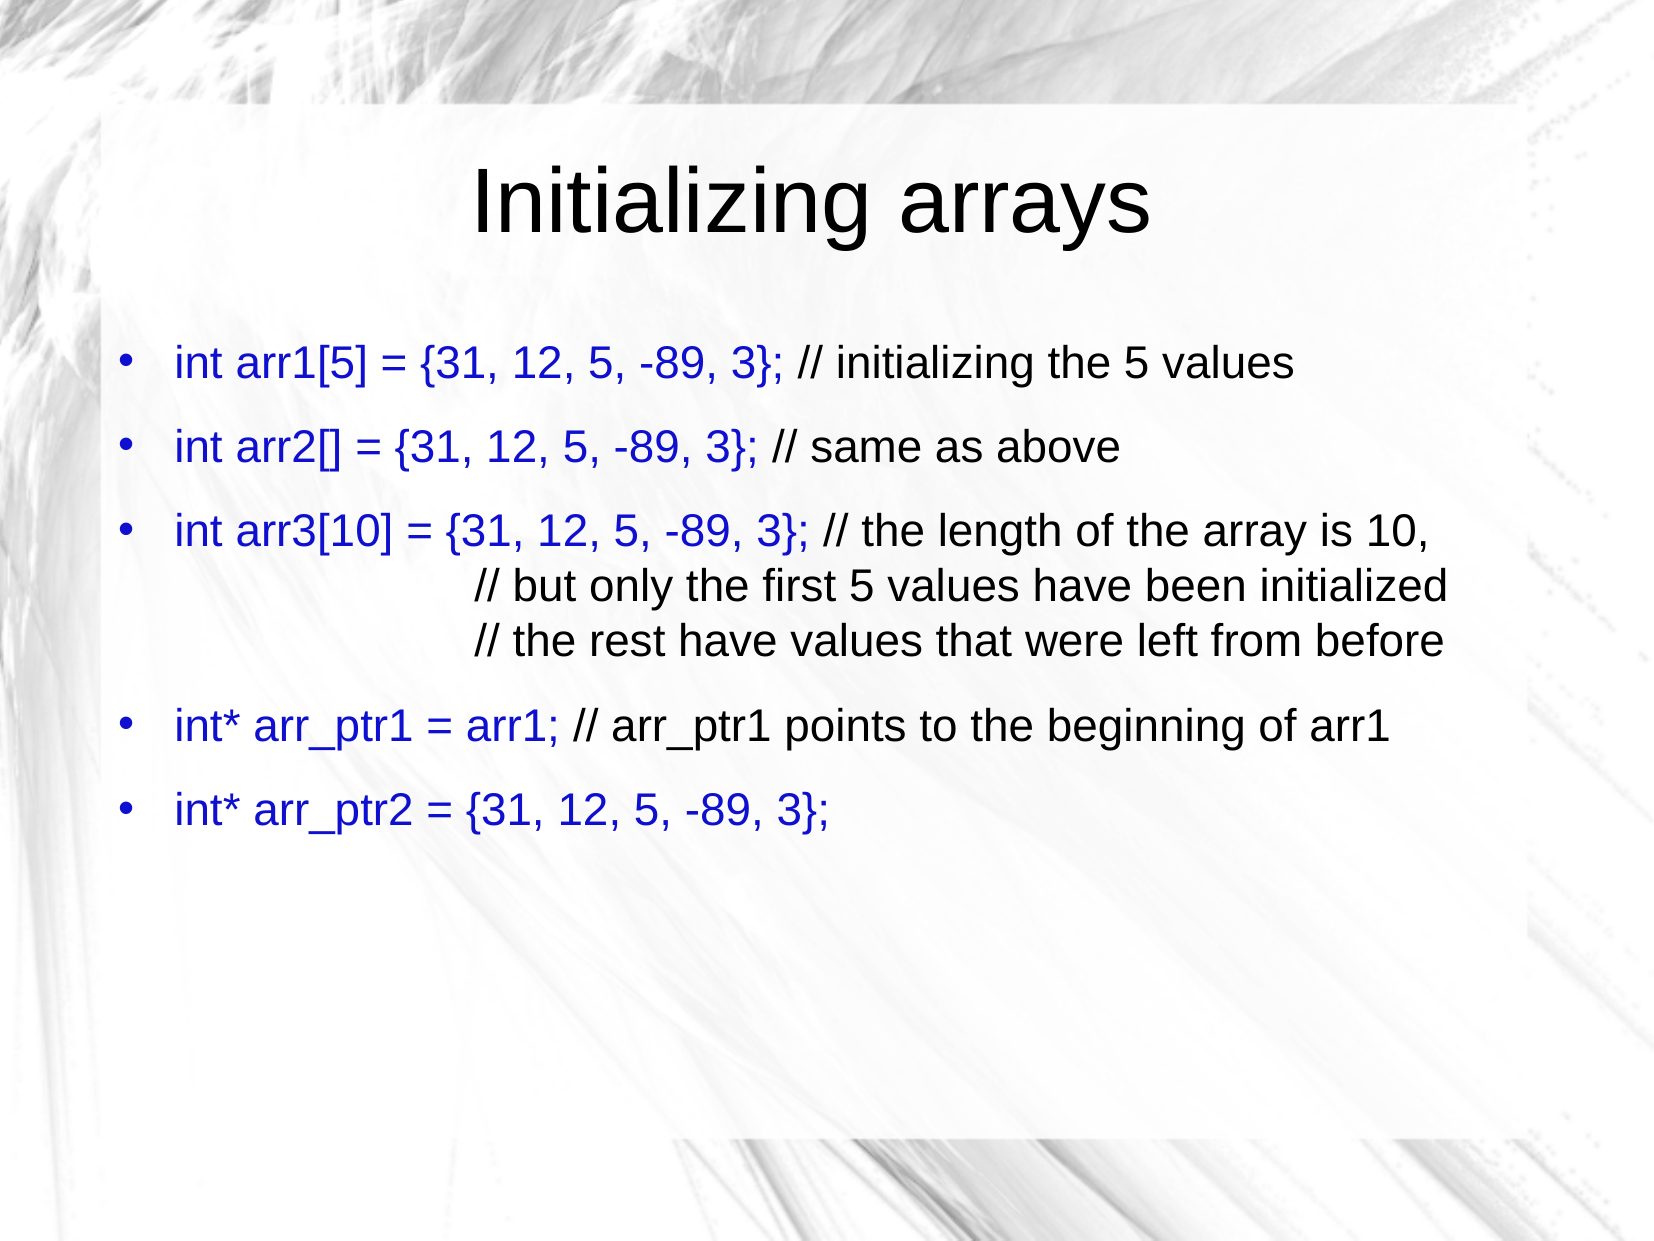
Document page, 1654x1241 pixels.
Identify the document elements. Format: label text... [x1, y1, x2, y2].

list int arr1[5] = {31, 12, 5, -89, 3}; // initializing the 5 values int arr2[] = {31, 12, 5, -89, 3}; // same as above int arr3[10] = {31, 12, 5, -89, 3}; // the length of the array is 10, // but only the first 5 values have been initialized // the rest have values that were left from before int* arr_ptr1 = arr1; // arr_ptr1 points to the beginning of arr1 int* arr_ptr2 = {31, 12, 5, -89, 3}; [118, 332, 1571, 1121]
picture [0, 0, 1654, 1241]
title Initializing arrays [118, 93, 1506, 299]
